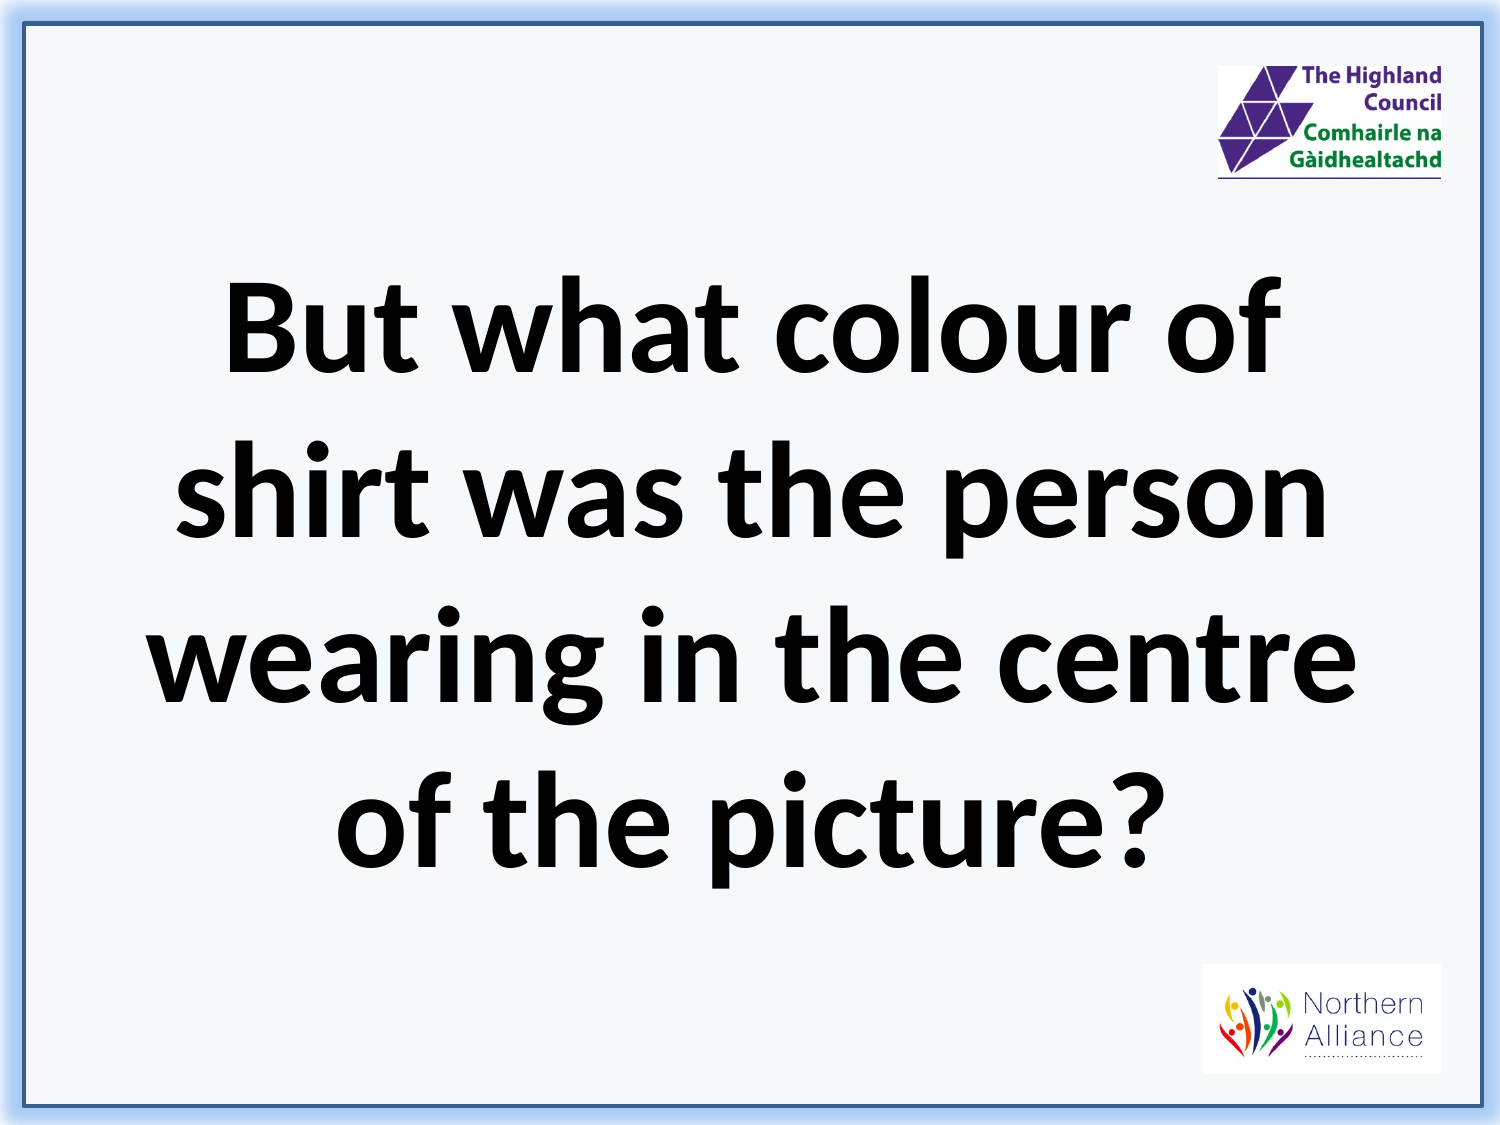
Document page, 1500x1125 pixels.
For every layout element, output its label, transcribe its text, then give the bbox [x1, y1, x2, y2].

picture [1203, 963, 1441, 1075]
title But what colour of shirt was the person wearing in the centre of the picture? [78, 471, 1428, 659]
picture [1218, 66, 1441, 179]
text_box [22, 21, 1484, 1108]
